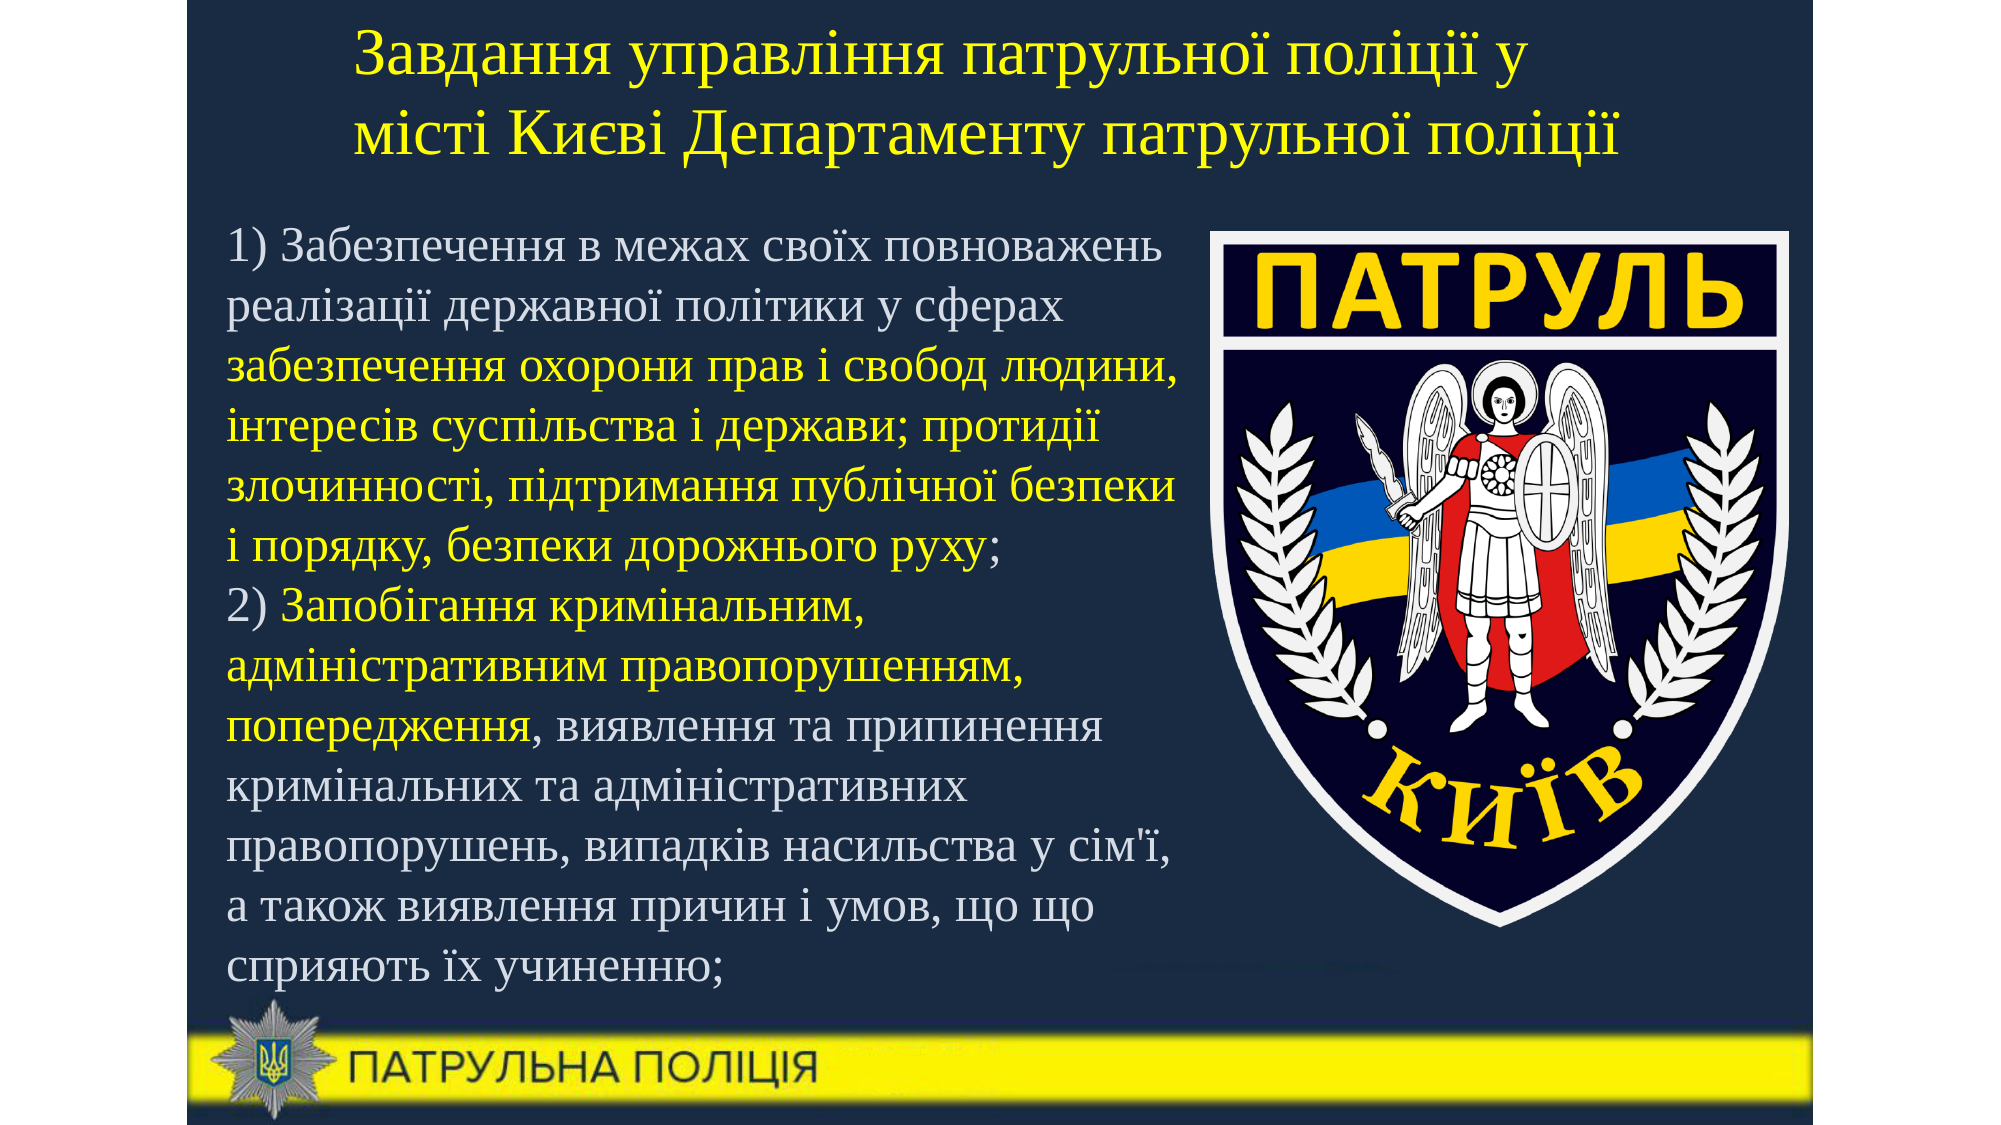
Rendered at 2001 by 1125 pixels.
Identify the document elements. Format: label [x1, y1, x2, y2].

picture [187, 0, 1813, 1125]
